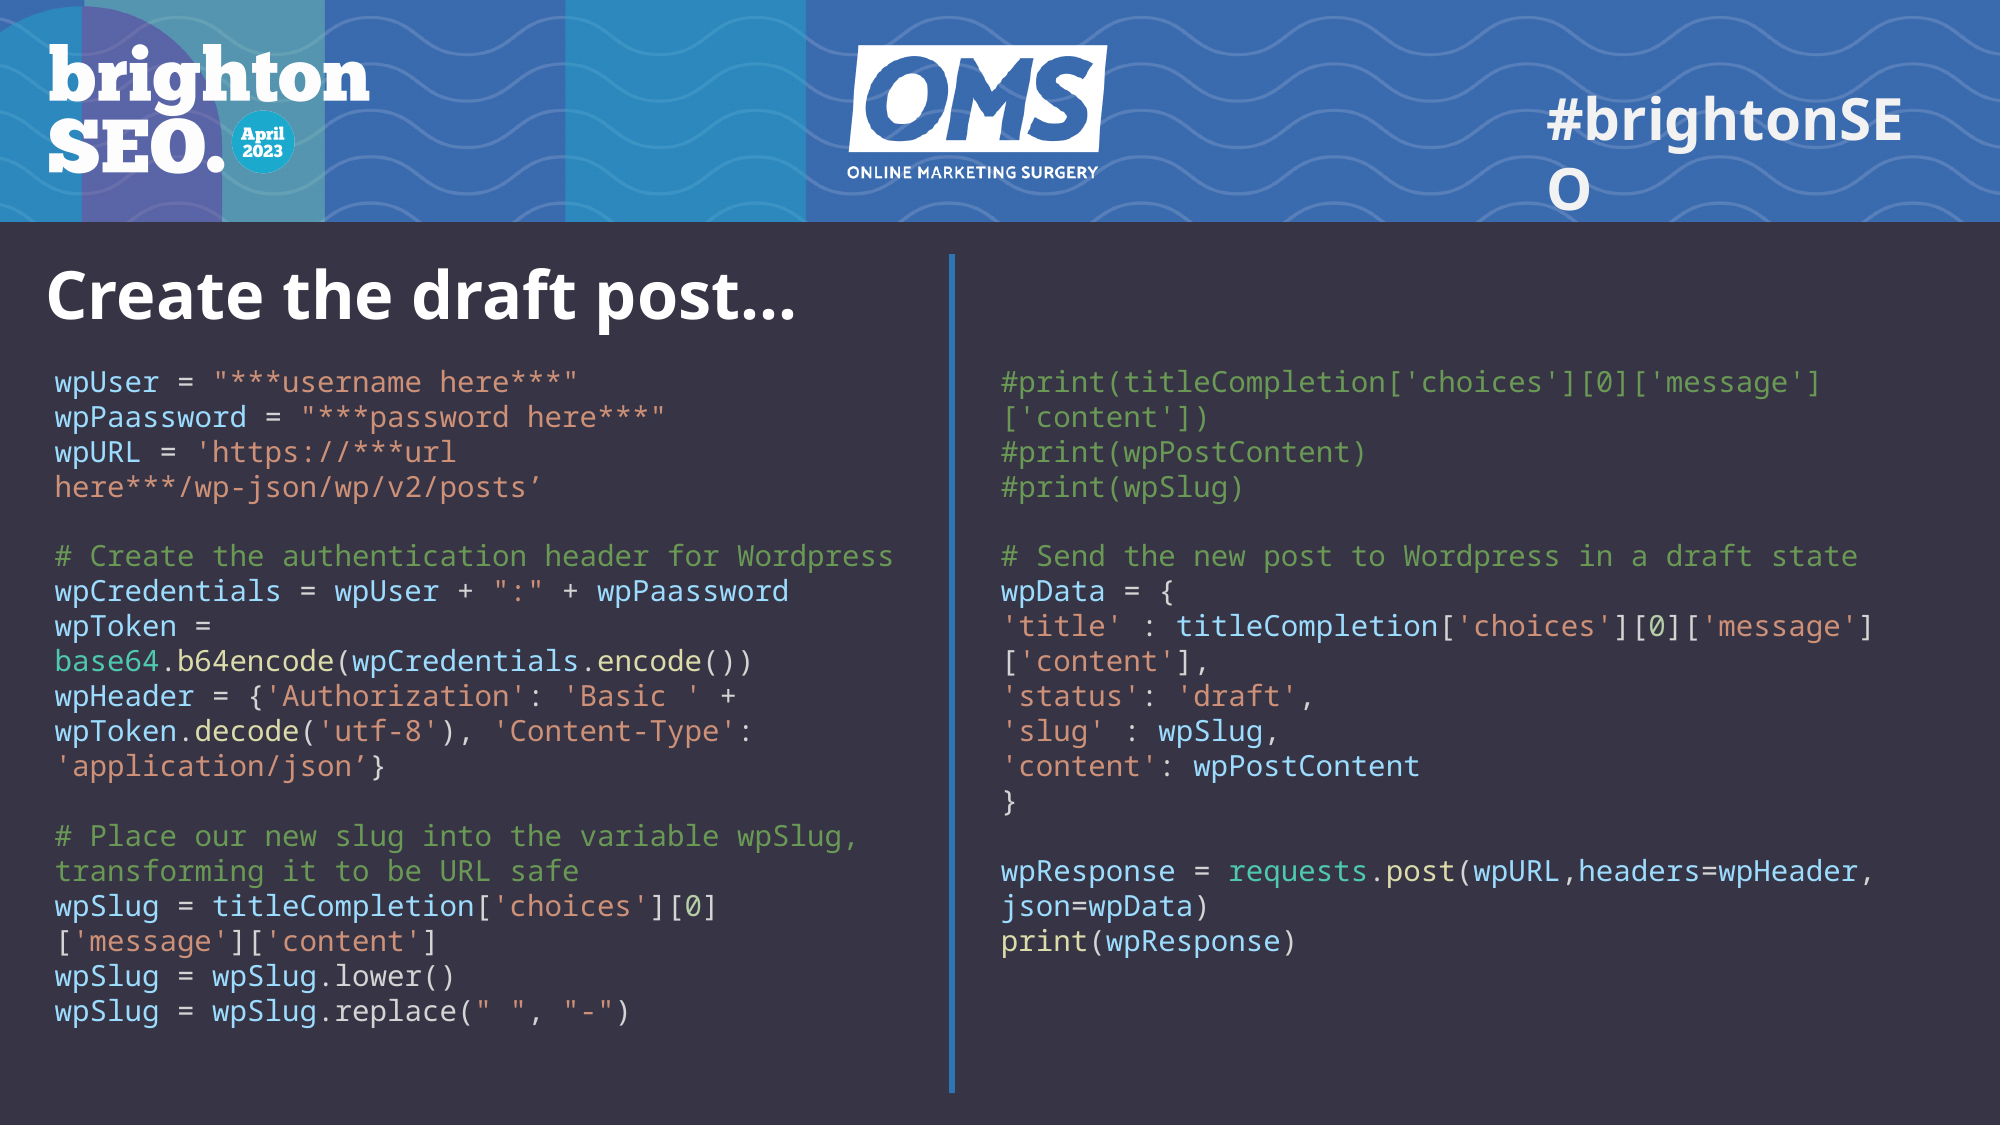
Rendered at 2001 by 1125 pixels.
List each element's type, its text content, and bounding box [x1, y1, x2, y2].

picture [0, 0, 2000, 222]
text_box #print(titleCompletion['choices'][0]['message']['content']) #print(wpPostContent) #print(wpSlug) # Send the new post to Wordpress in a draft state wpData = { 'title' : titleCompletion['choices'][0]['message']['content'], 'status': 'draft', 'slug' : wpSlug, 'content': wpPostContent } wpResponse = requests.post(wpURL,headers=wpHeader, json=wpData) print(wpResponse) [986, 355, 2000, 965]
text_box wpUser = "***username here***" wpPaassword = "***password here***" wpURL = 'https://***url here***/wp-json/wp/v2/posts’ # Create the authentication header for Wordpress wpCredentials = wpUser + ":" + wpPaassword wpToken = base64.b64encode(wpCredentials.encode()) wpHeader = {'Authorization': 'Basic ' + wpToken.decode('utf-8'), 'Content-Type': 'application/json’} # Place our new slug into the variable wpSlug, transforming it to be URL safe wpSlug = titleCompletion['choices'][0]['message']['content'] wpSlug = wpSlug.lower() wpSlug = wpSlug.replace(" ", "-") [39, 377, 918, 1035]
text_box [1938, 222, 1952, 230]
text_box Create the draft post… [30, 222, 1938, 377]
